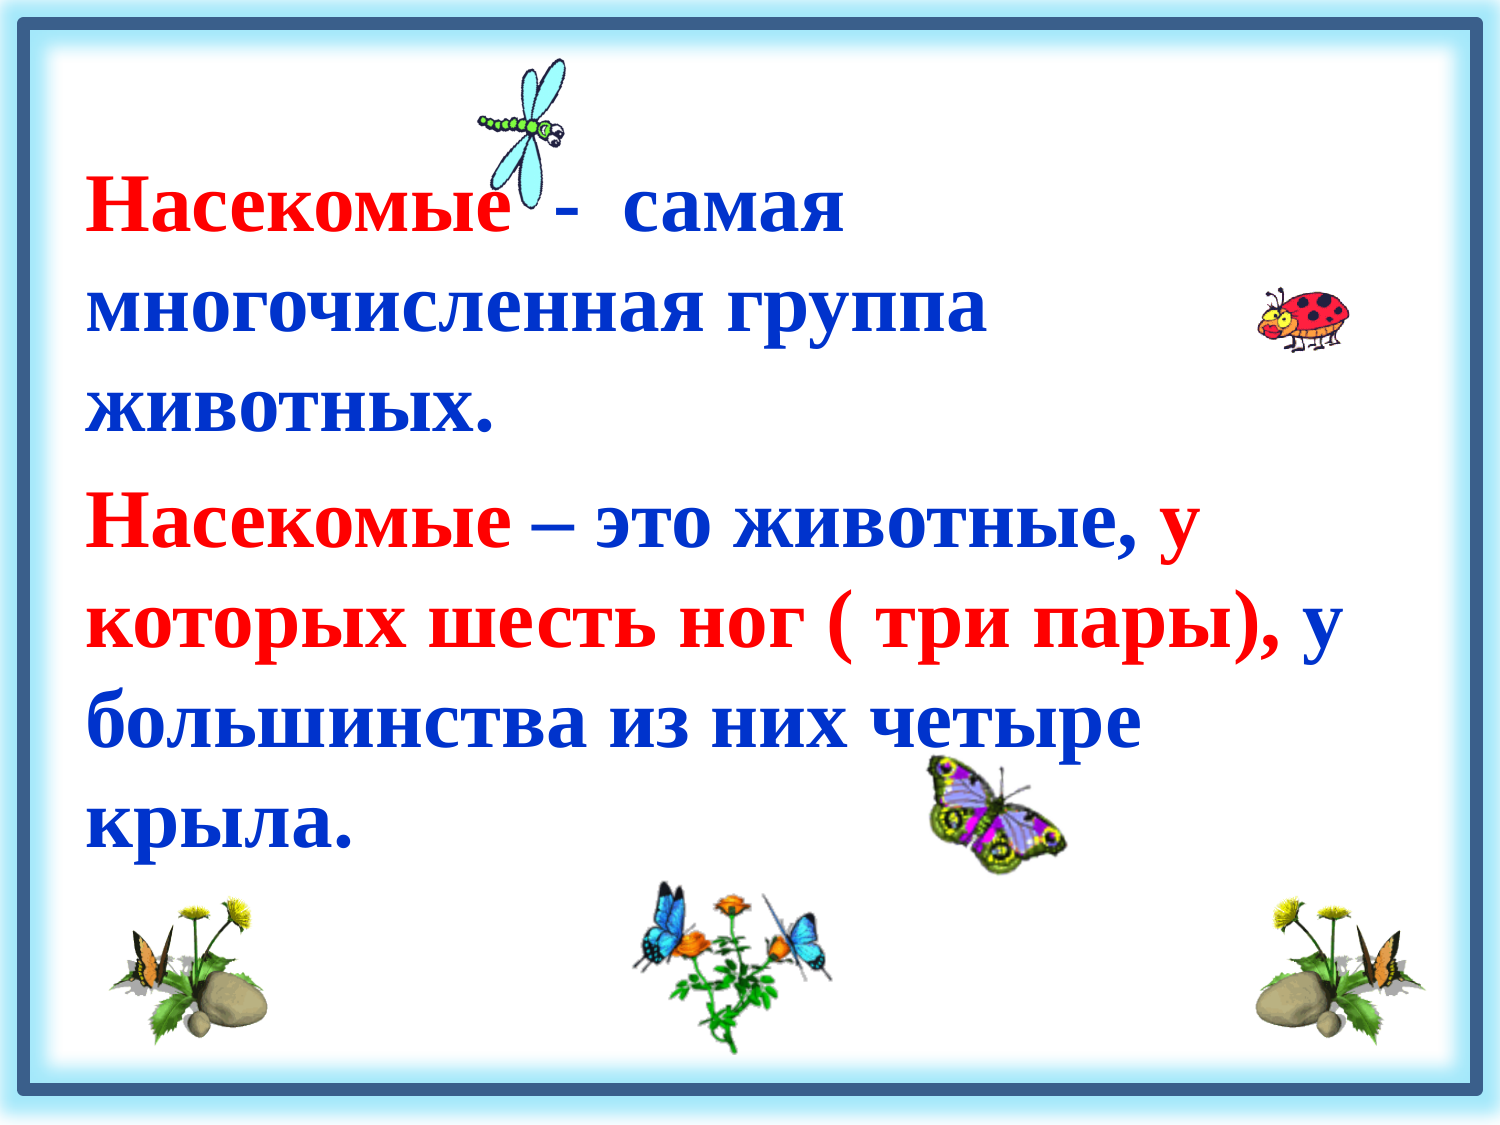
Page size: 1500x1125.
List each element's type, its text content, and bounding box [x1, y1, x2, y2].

text_box Насекомые - самая многочисленная группа животных. Насекомые – это животные, у которых шесть ног ( три пары), у большинства из них четыре крыла. [70, 140, 1372, 1043]
picture [105, 878, 270, 1055]
picture [620, 878, 844, 1055]
text_box [21, 21, 1479, 1092]
picture [1253, 878, 1430, 1055]
picture [446, 36, 608, 216]
picture [1253, 280, 1353, 356]
picture [904, 728, 1084, 899]
